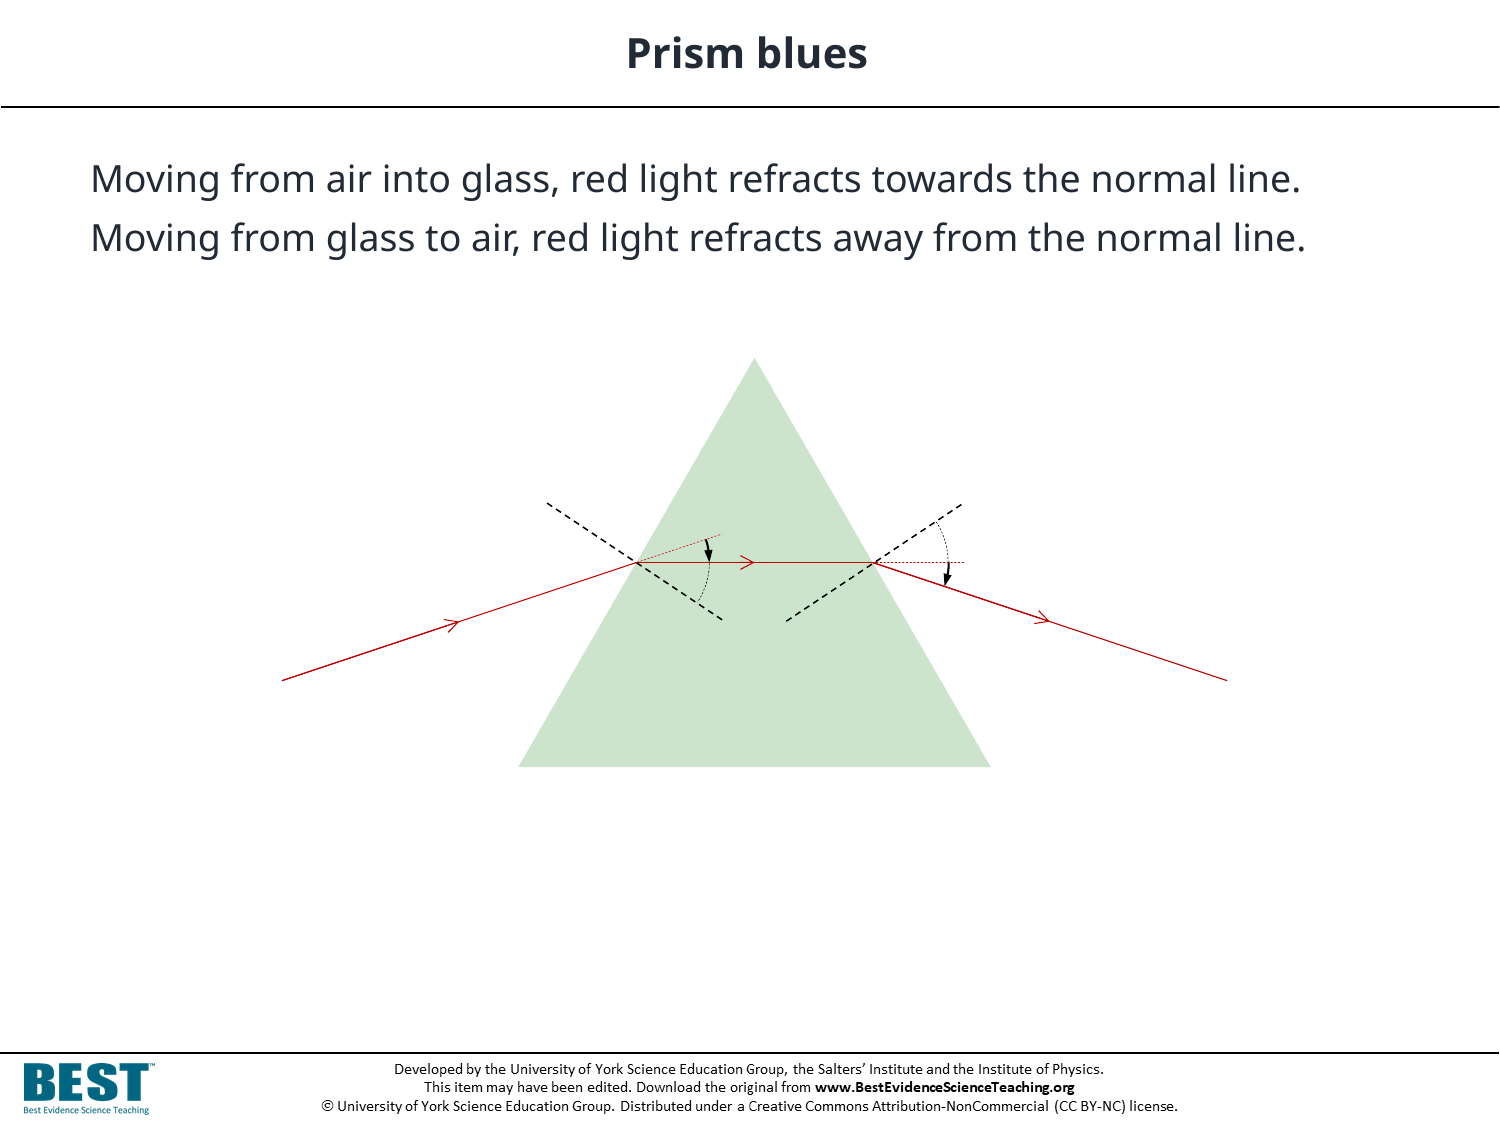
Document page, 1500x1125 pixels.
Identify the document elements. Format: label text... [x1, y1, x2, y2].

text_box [282, 357, 1227, 768]
picture [0, 106, 1500, 1125]
text_box Prism blues [23, 4, 1471, 99]
